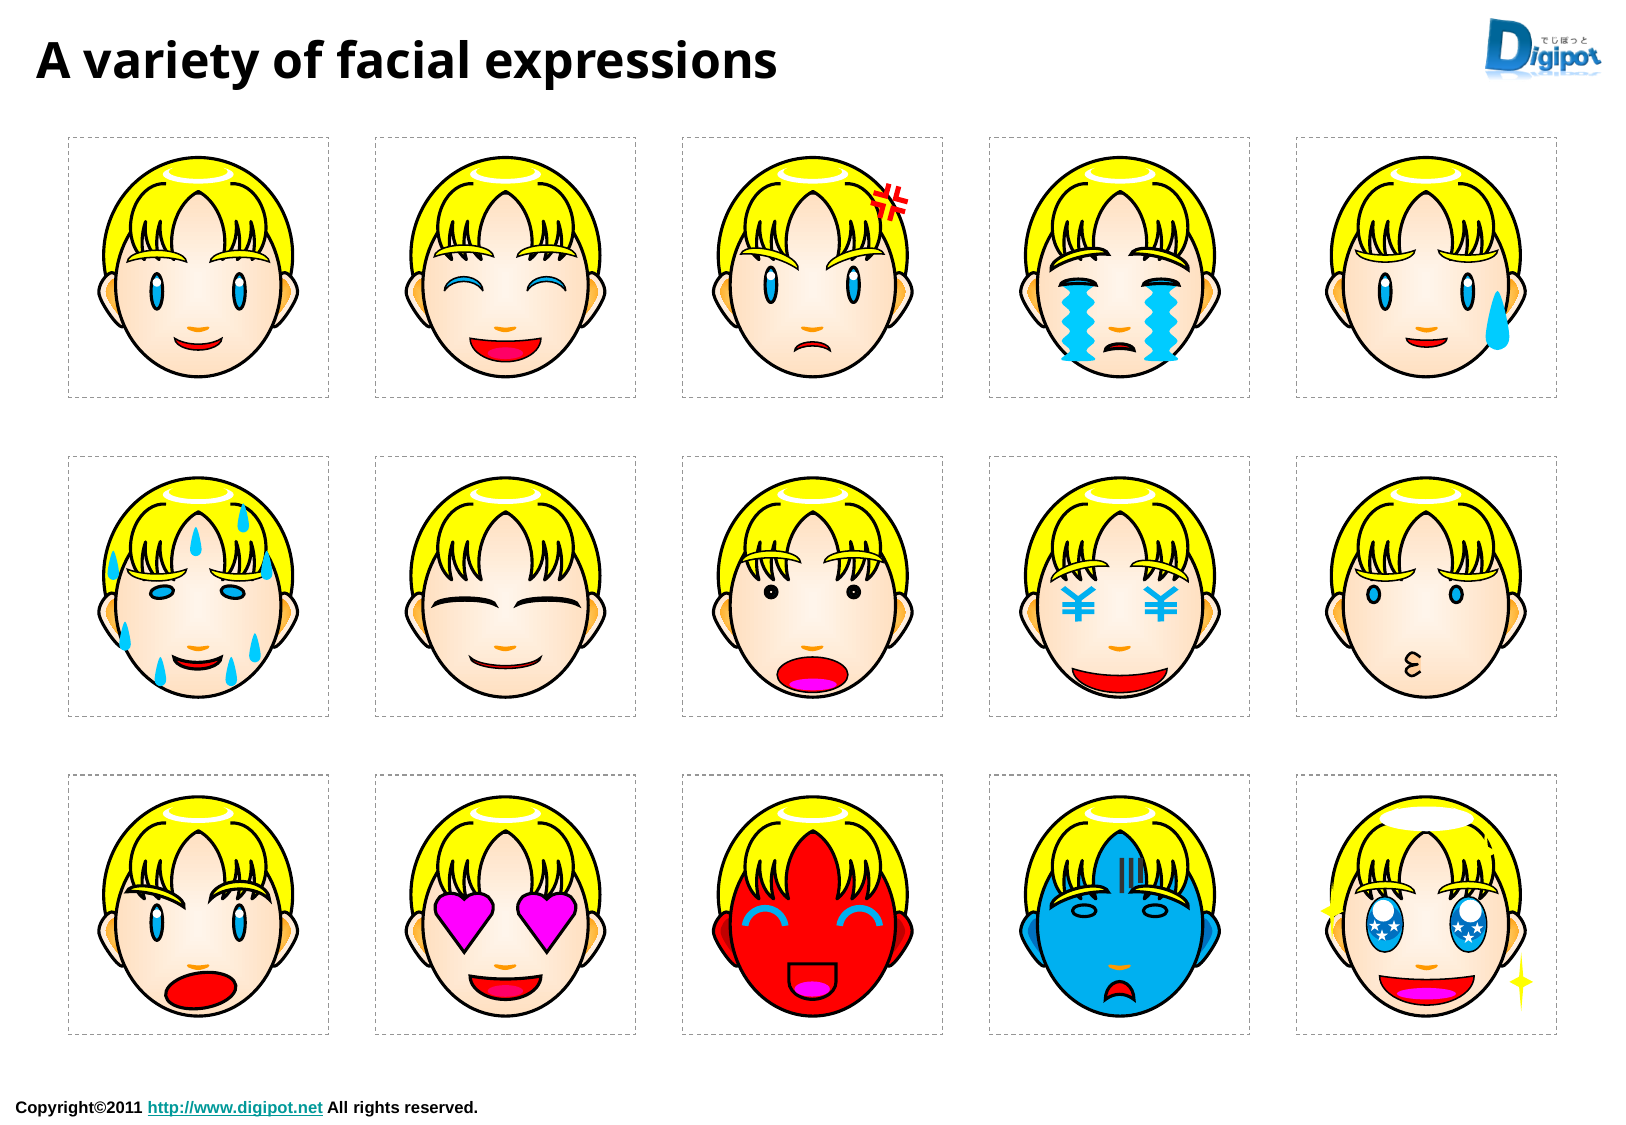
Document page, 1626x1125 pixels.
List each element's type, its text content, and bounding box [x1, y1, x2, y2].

title A variety of facial expressions [21, 19, 881, 98]
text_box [399, 796, 612, 1017]
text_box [92, 157, 305, 378]
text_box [92, 796, 305, 1017]
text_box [706, 157, 919, 378]
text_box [706, 796, 919, 1017]
picture [1485, 18, 1602, 82]
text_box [1320, 157, 1532, 378]
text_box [92, 477, 305, 698]
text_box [1014, 796, 1226, 1017]
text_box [399, 477, 612, 698]
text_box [399, 157, 612, 378]
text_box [1014, 157, 1226, 378]
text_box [706, 477, 919, 698]
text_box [1014, 477, 1226, 698]
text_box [1320, 796, 1534, 1017]
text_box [1320, 477, 1532, 698]
